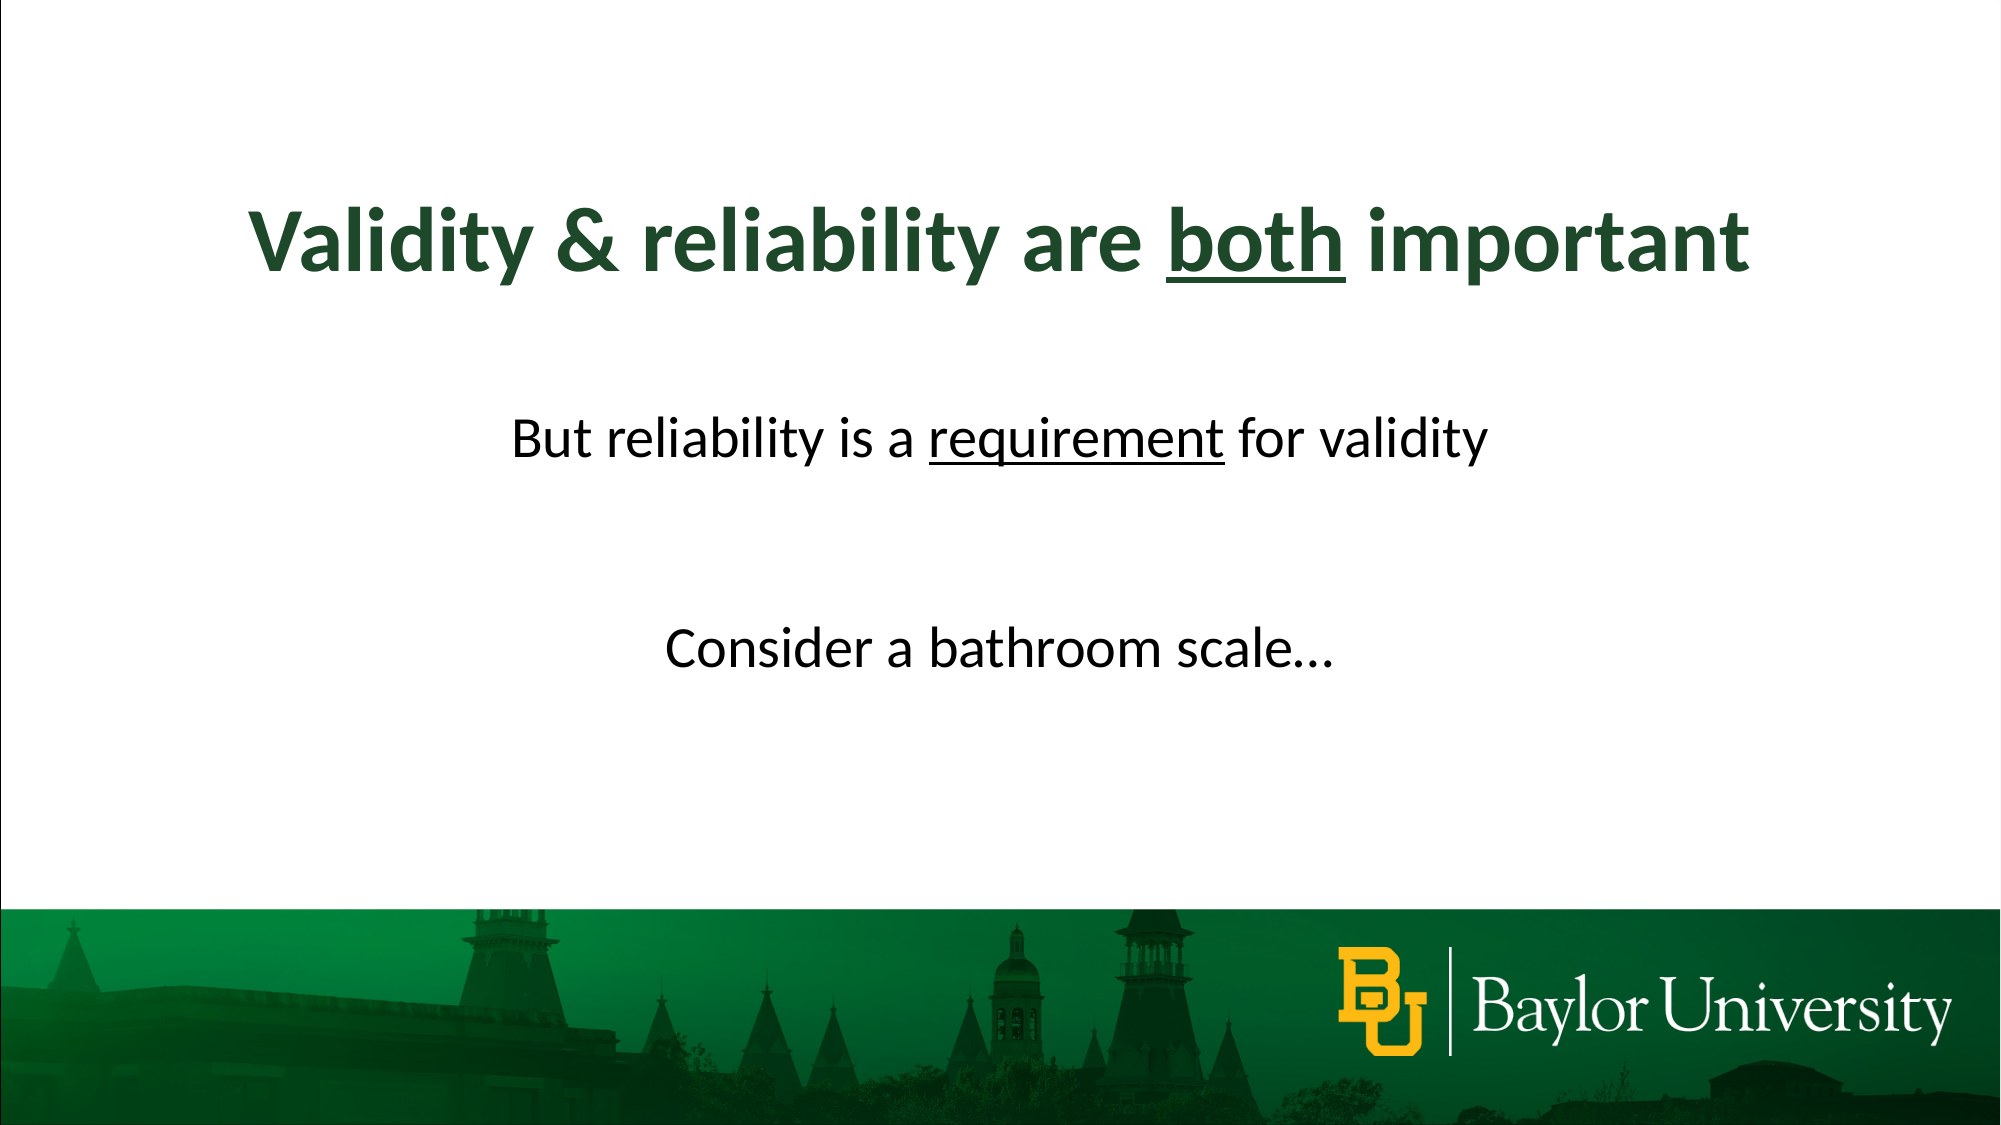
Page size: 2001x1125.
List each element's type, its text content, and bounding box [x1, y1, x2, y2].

text_box Validity & reliability are both important [0, 184, 2000, 329]
picture [0, 0, 2001, 1125]
text_box But reliability is a requirement for validity Consider a bathroom scale… [245, 357, 1755, 687]
